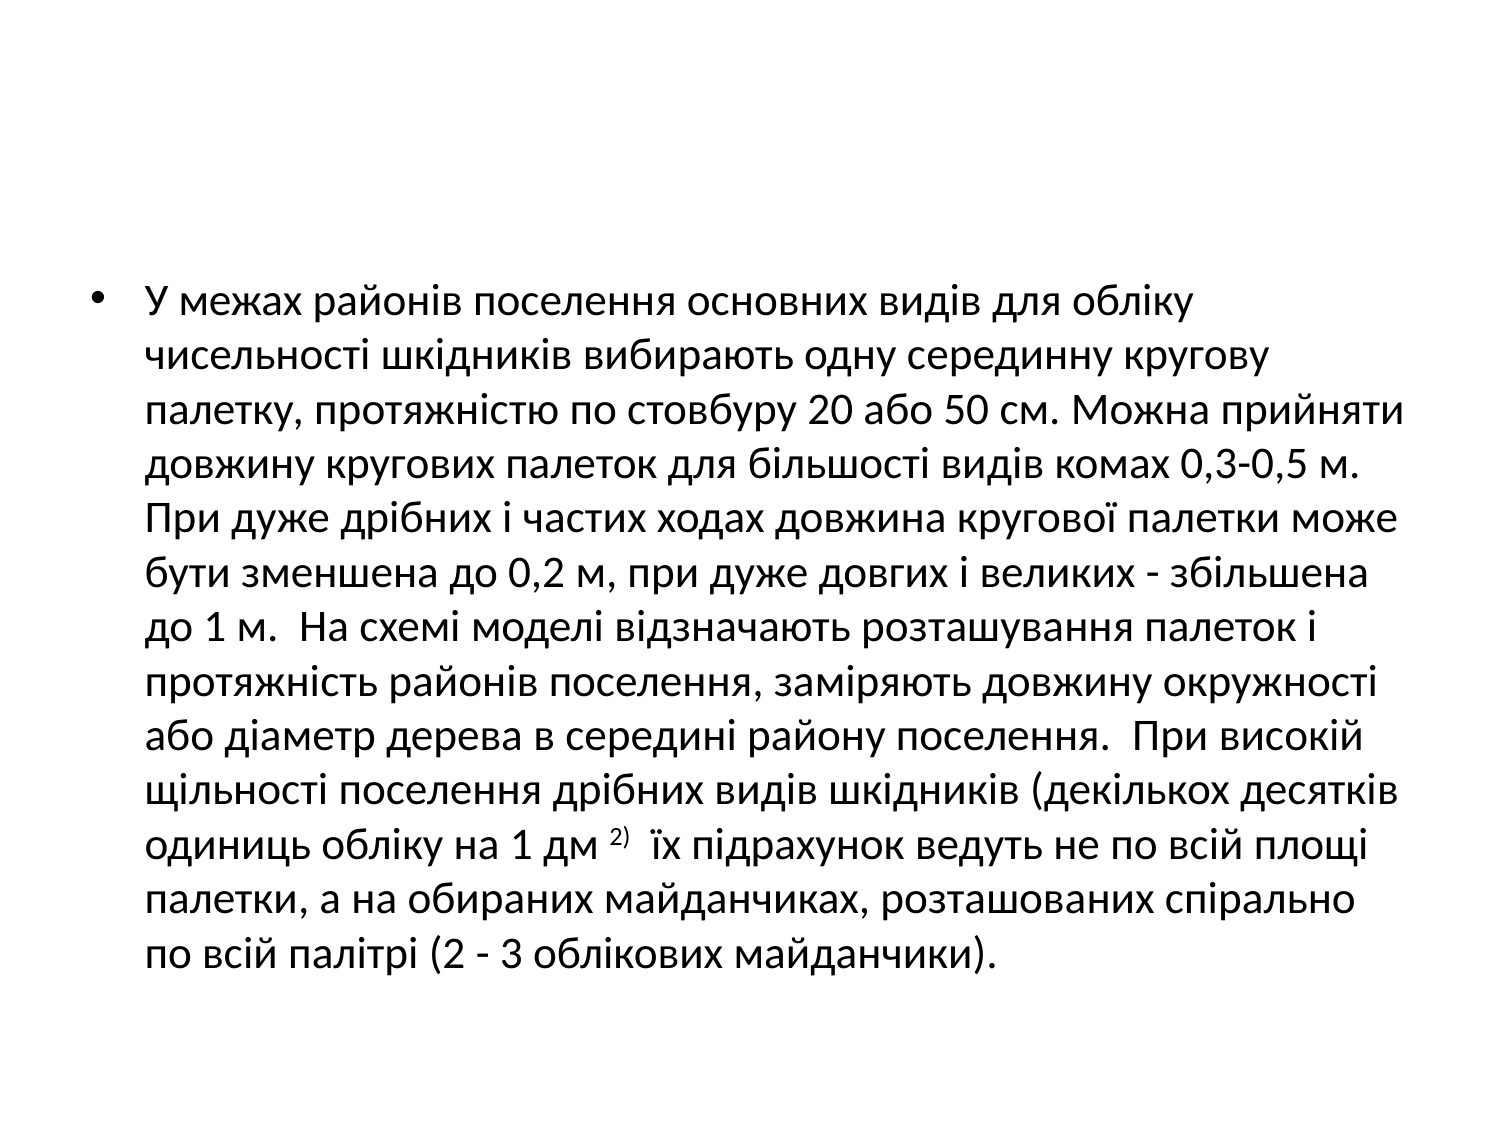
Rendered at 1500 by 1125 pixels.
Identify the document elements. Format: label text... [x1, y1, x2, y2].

list У межах районів поселення основних видів для обліку чисельності шкідників вибирають одну серединну кругову палетку, протяжністю по стовбуру 20 або 50 см. Можна прийняти довжину кругових палеток для більшості видів комах 0,3-0,5 м. При дуже дрібних і частих ходах довжина кругової палетки може бути зменшена до 0,2 м, при дуже довгих і великих - збільшена до 1 м. На схемі моделі відзначають розташування палеток і протяжність районів поселення, заміряють довжину окружності або діаметр дерева в середині району поселення. При високій щільності поселення дрібних видів шкідників (декількох десятків одиниць обліку на 1 дм 2) їх підрахунок ведуть не по всій площі палетки, а на обираних майданчиках, розташованих спірально по всій палітрі (2 - 3 облікових майданчики). [75, 262, 1425, 1005]
